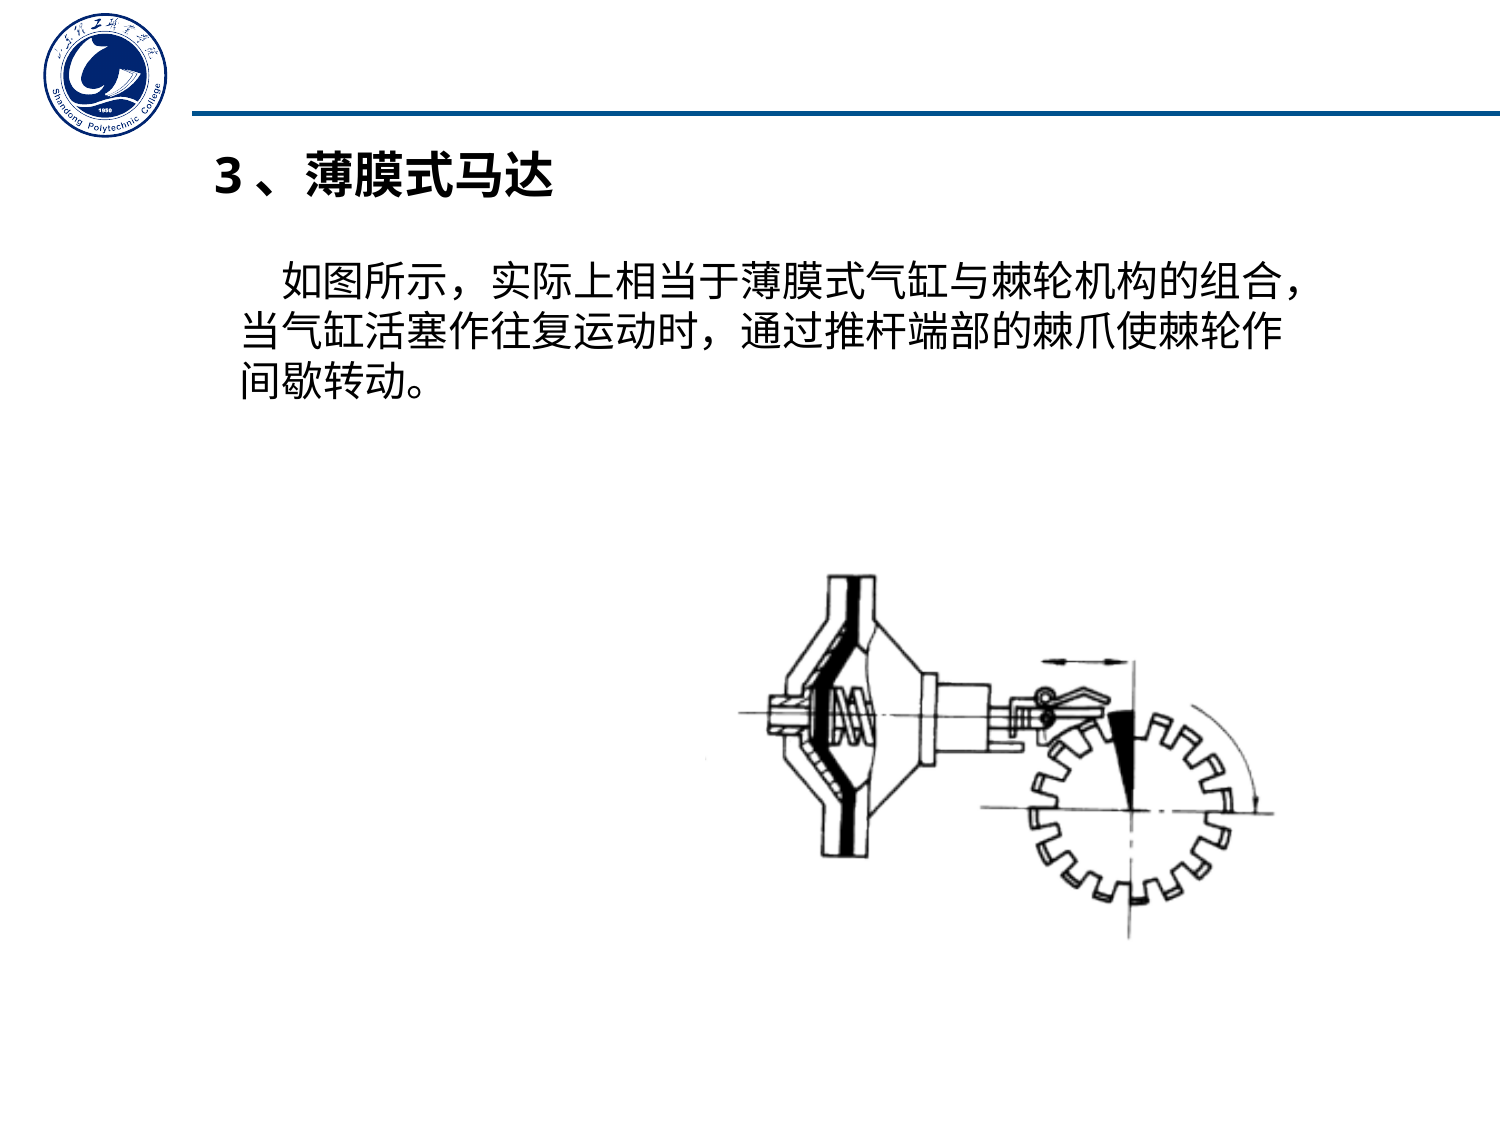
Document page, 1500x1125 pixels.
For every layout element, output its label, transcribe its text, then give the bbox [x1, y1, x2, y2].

text_box 如图所示，实际上相当于薄膜式气缸与棘轮机构的组合，当气缸活塞作往复运动时，通过推杆端部的棘爪使棘轮作间歇转动。 [99, 247, 1299, 413]
picture [705, 532, 1299, 949]
text_box 3、薄膜式马达 [199, 136, 1299, 211]
picture [43, 7, 174, 138]
